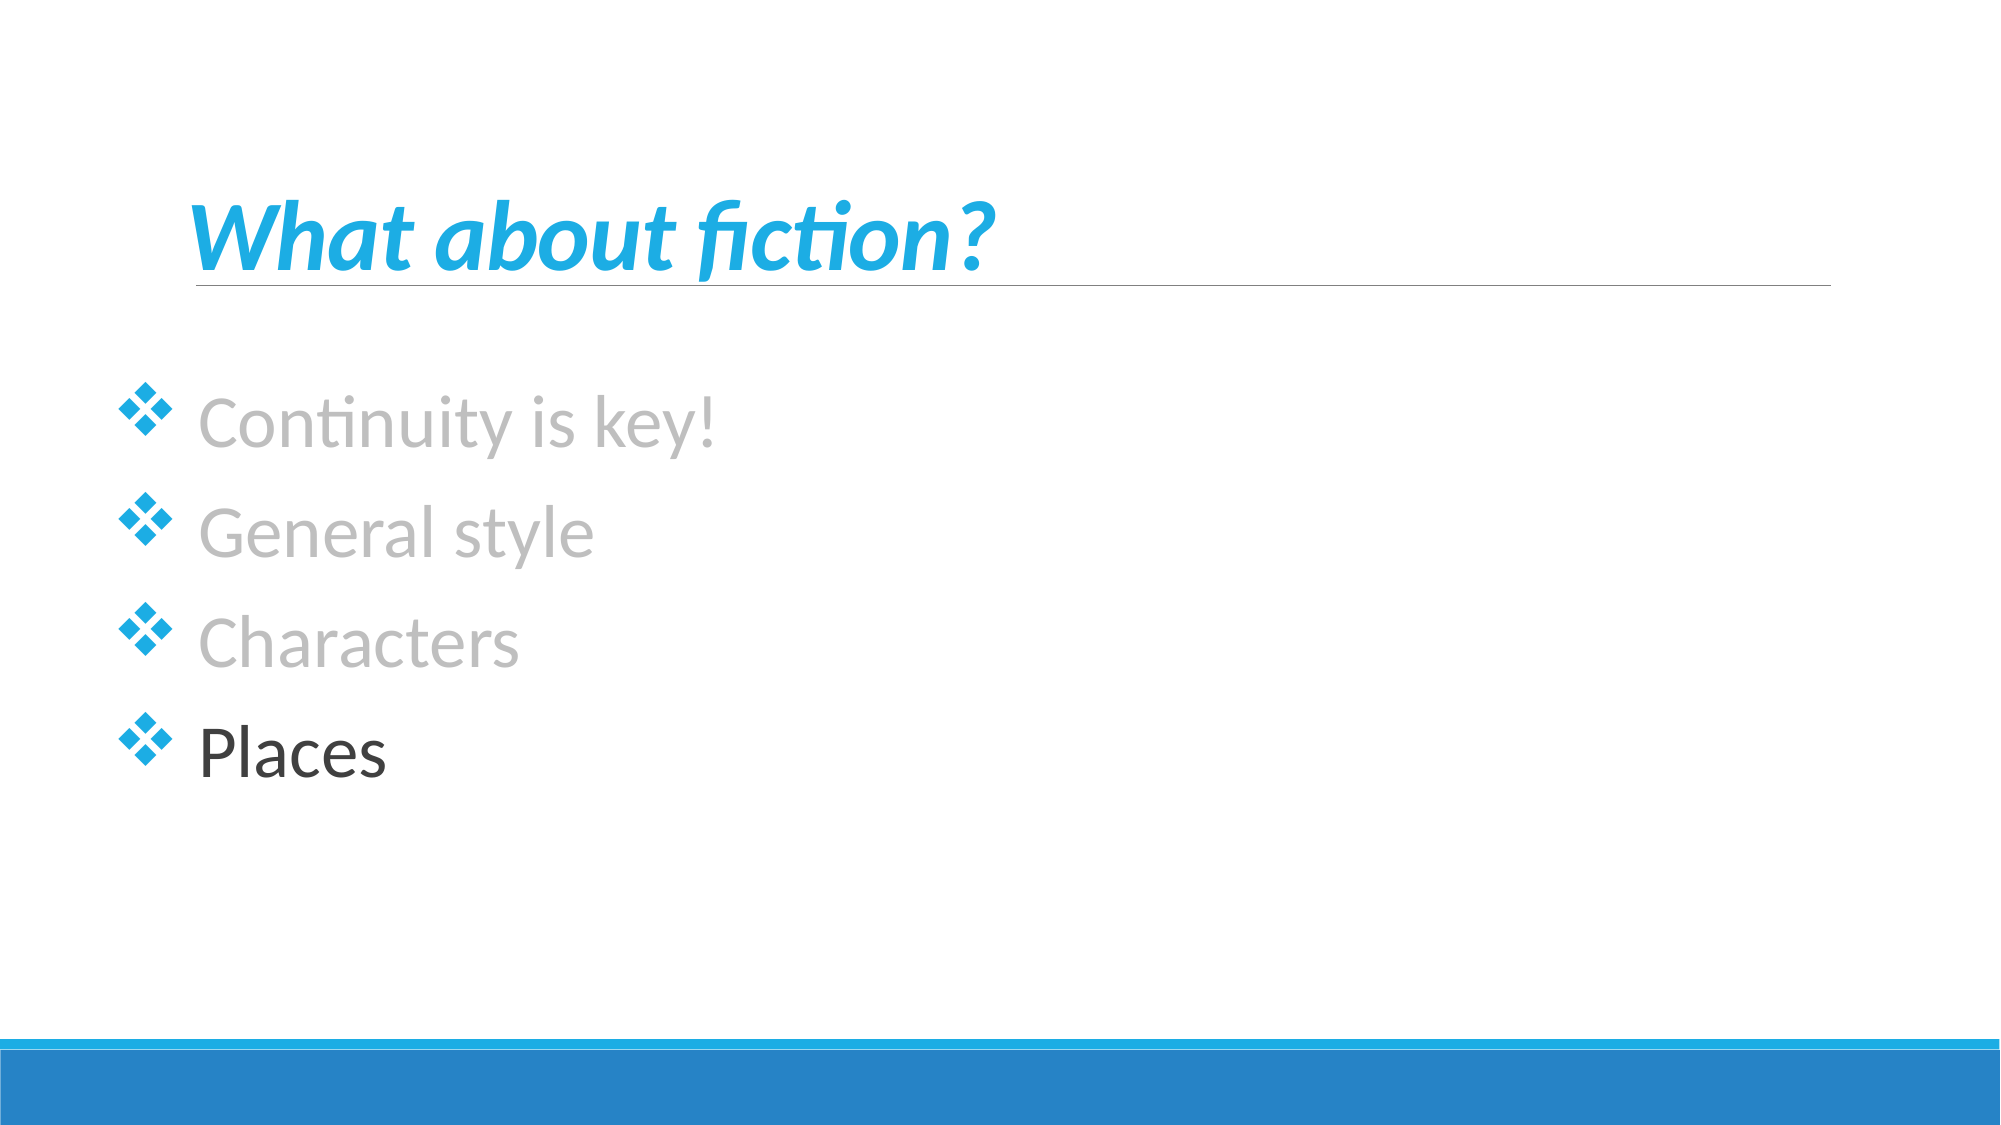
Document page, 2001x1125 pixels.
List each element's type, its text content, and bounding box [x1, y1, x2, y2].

title What about fiction? [171, 85, 1584, 299]
list Continuity is key! General style Characters Places [112, 375, 1935, 1021]
